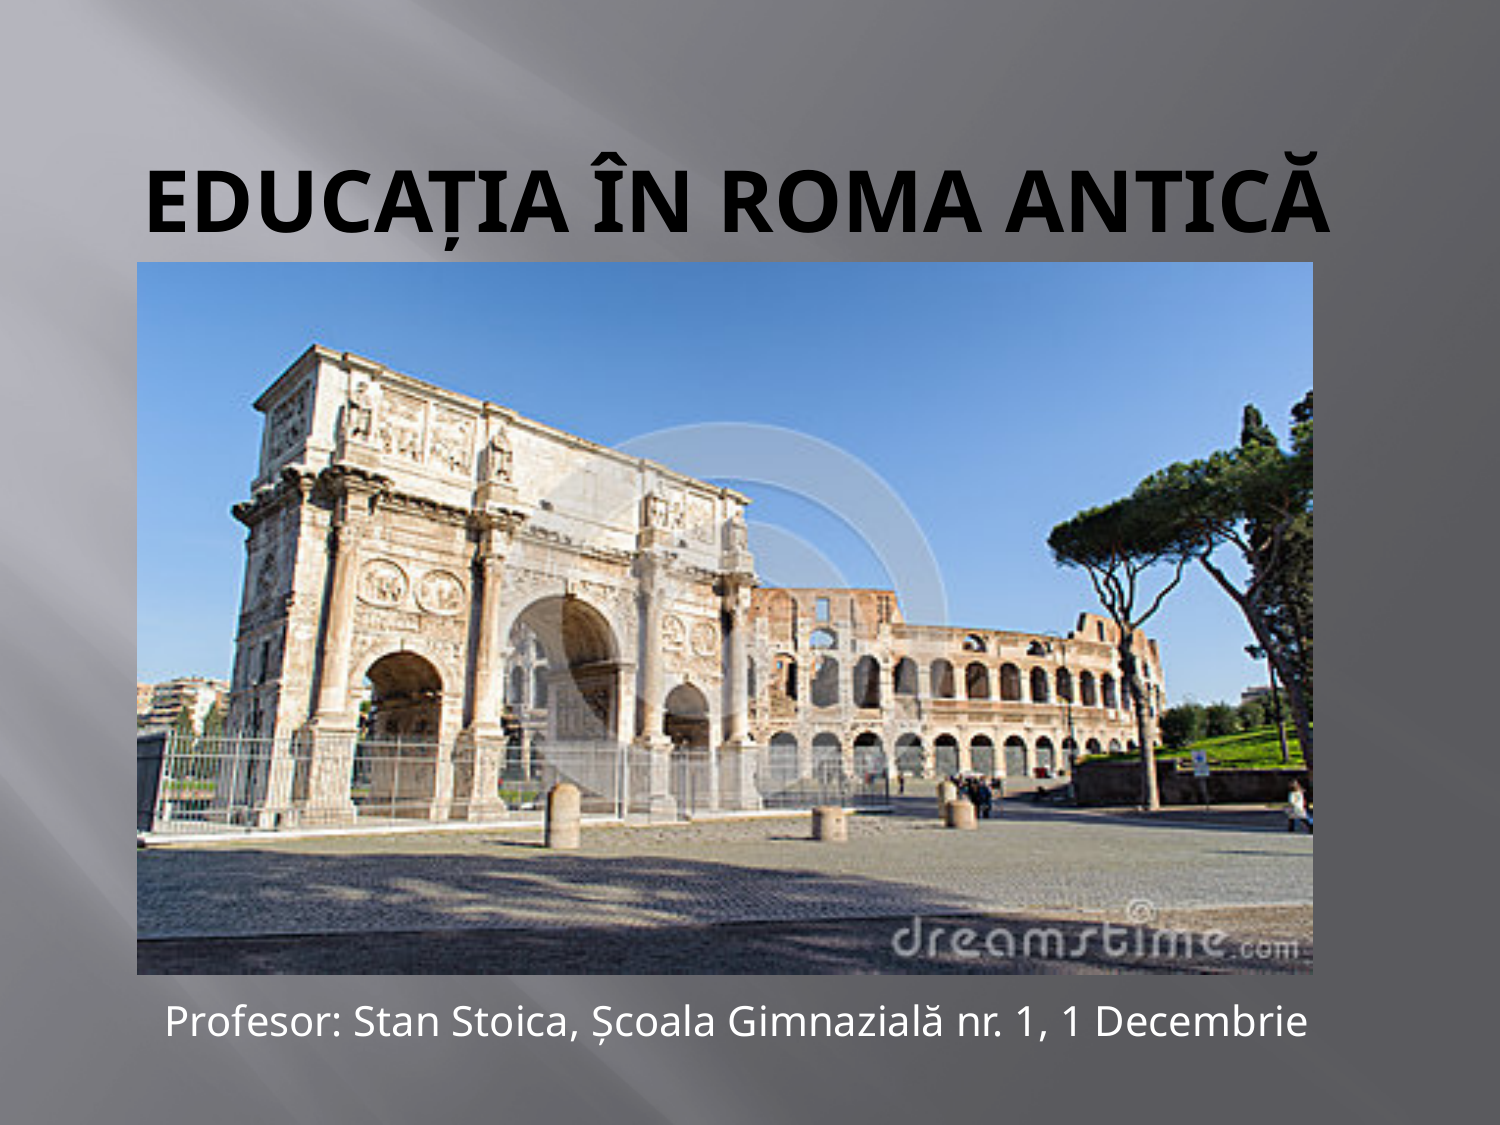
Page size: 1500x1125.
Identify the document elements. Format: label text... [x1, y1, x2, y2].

text_box Profesor: Stan Stoica, Școala Gimnazială nr. 1, 1 Decembrie [150, 987, 1400, 1053]
picture [137, 262, 1313, 976]
title Educația în Roma antică [99, 125, 1375, 250]
